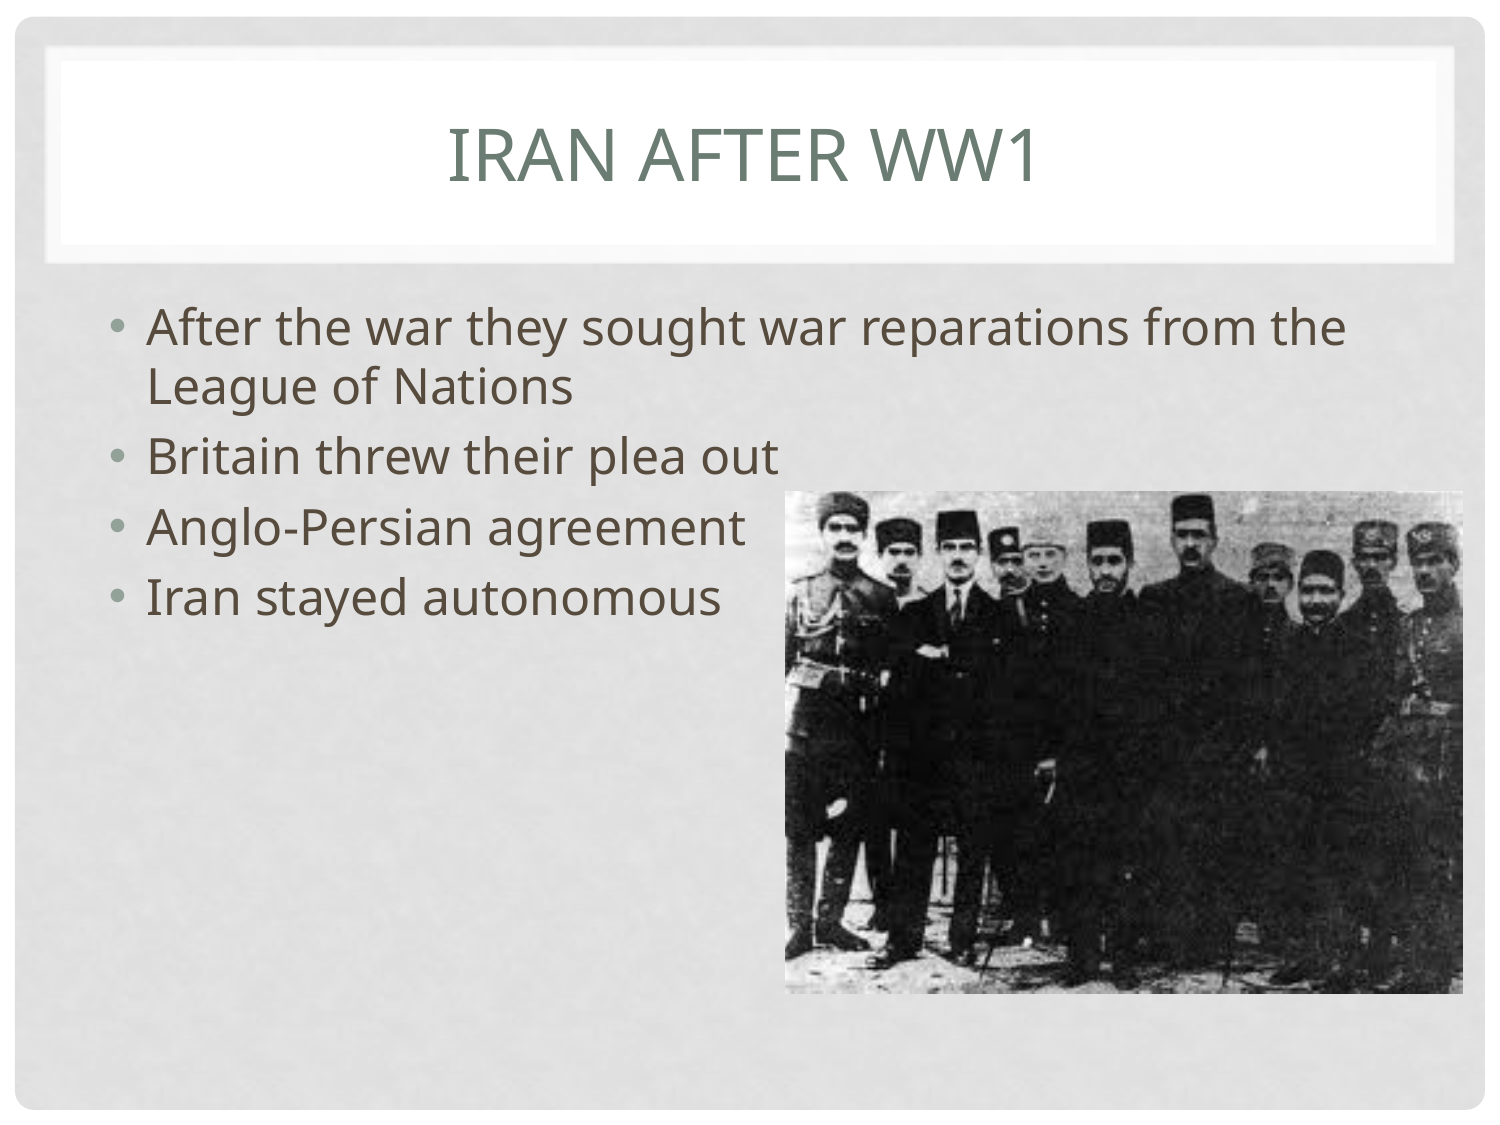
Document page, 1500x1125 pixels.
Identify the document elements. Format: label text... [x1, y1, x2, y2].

title Iran after WW1 [69, 66, 1425, 238]
picture [785, 491, 1463, 995]
list After the war they sought war reparations from the League of Nations Britain threw their plea out Anglo-Persian agreement Iran stayed autonomous [75, 287, 1425, 1005]
